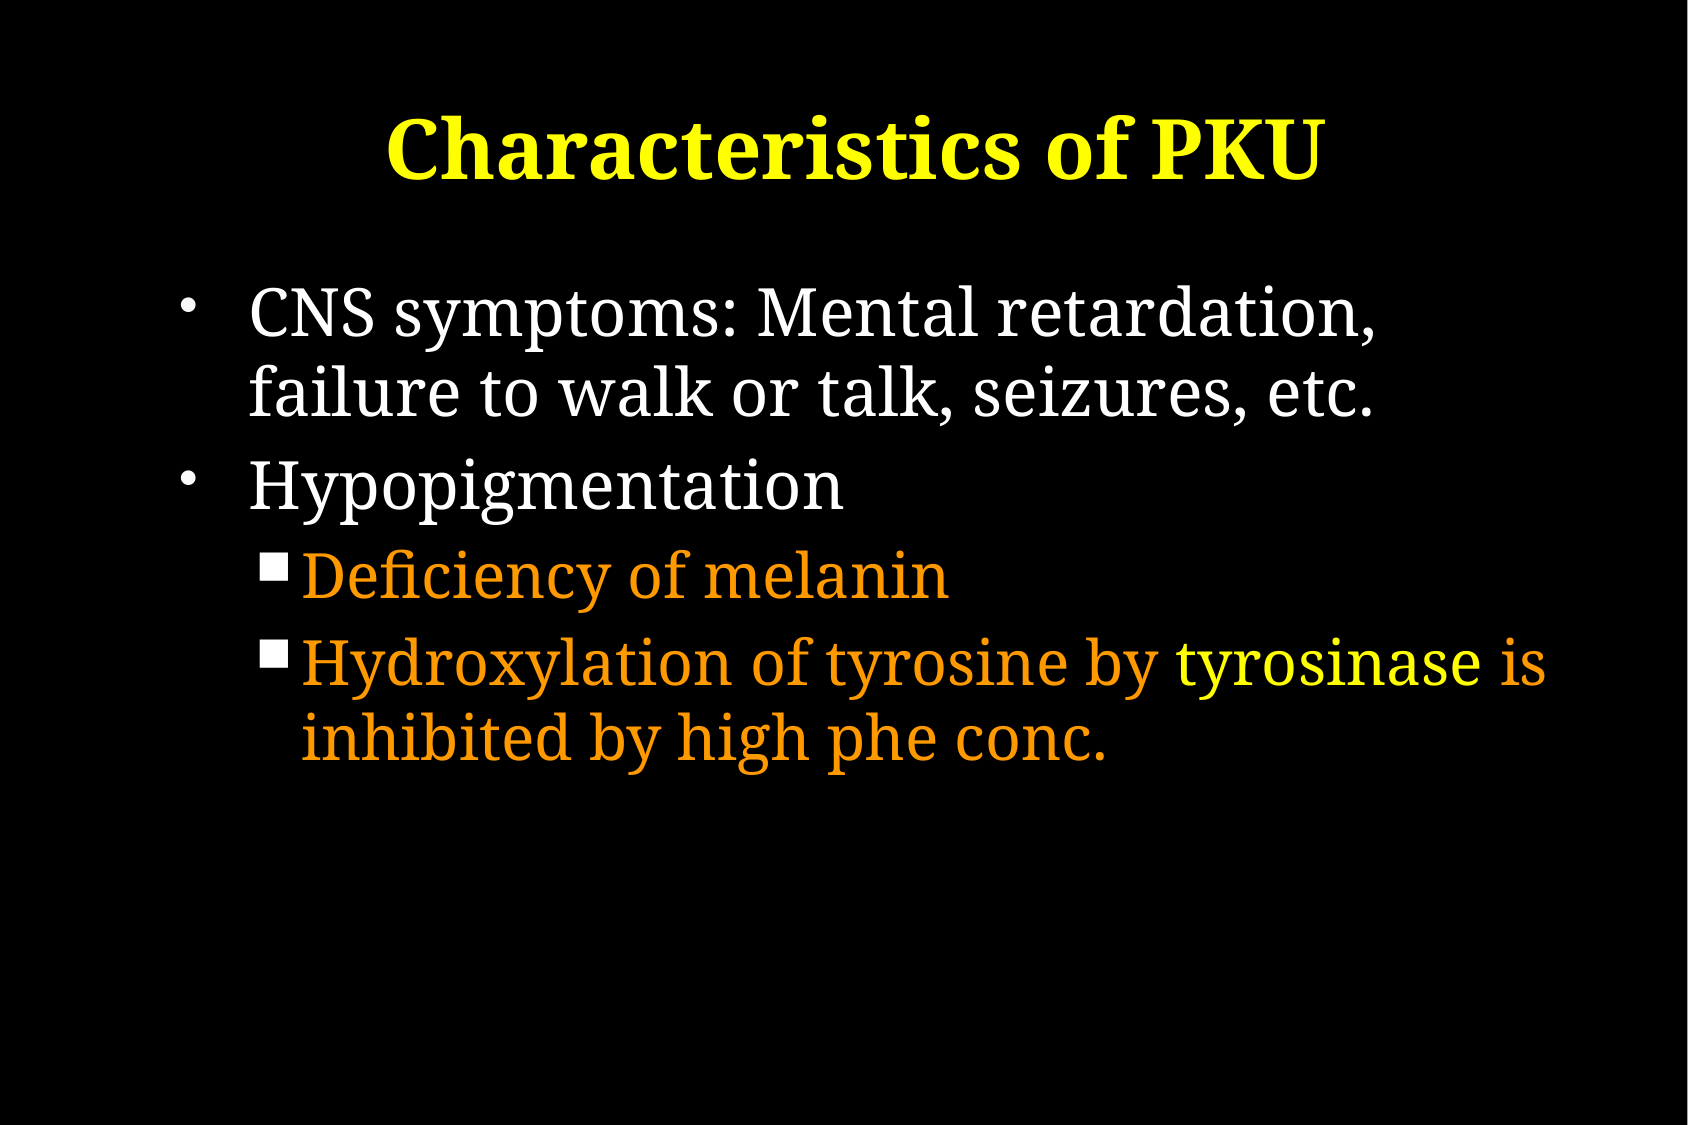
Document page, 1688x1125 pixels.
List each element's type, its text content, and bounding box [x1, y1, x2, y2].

title Characteristics of PKU [181, 87, 1532, 205]
list CNS symptoms: Mental retardation, failure to walk or talk, seizures, etc. Hypopigmentation Deficiency of melanin Hydroxylation of tyrosine by tyrosinase is inhibited by high phe conc. [143, 262, 1575, 950]
